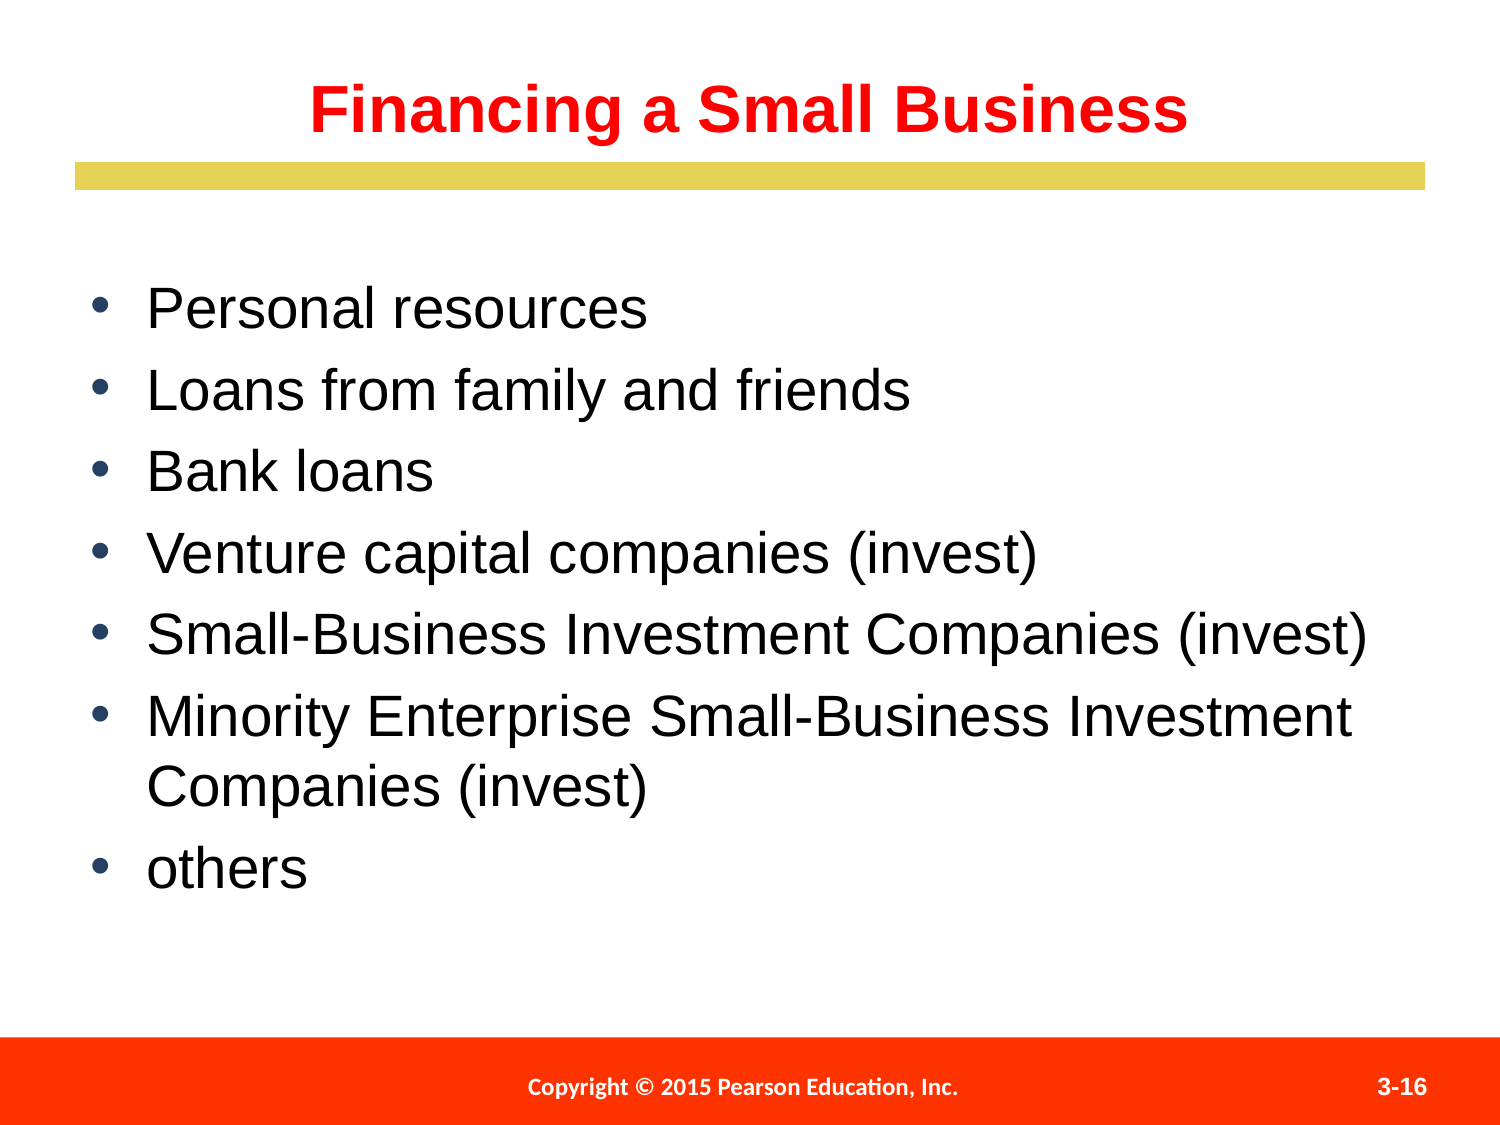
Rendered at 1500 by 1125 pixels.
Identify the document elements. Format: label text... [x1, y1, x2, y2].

list Personal resources Loans from family and friends Bank loans Venture capital companies (invest) Small-Business Investment Companies (invest) Minority Enterprise Small-Business Investment Companies (invest) others [74, 262, 1426, 1006]
title Financing a Small Business [74, 12, 1426, 201]
